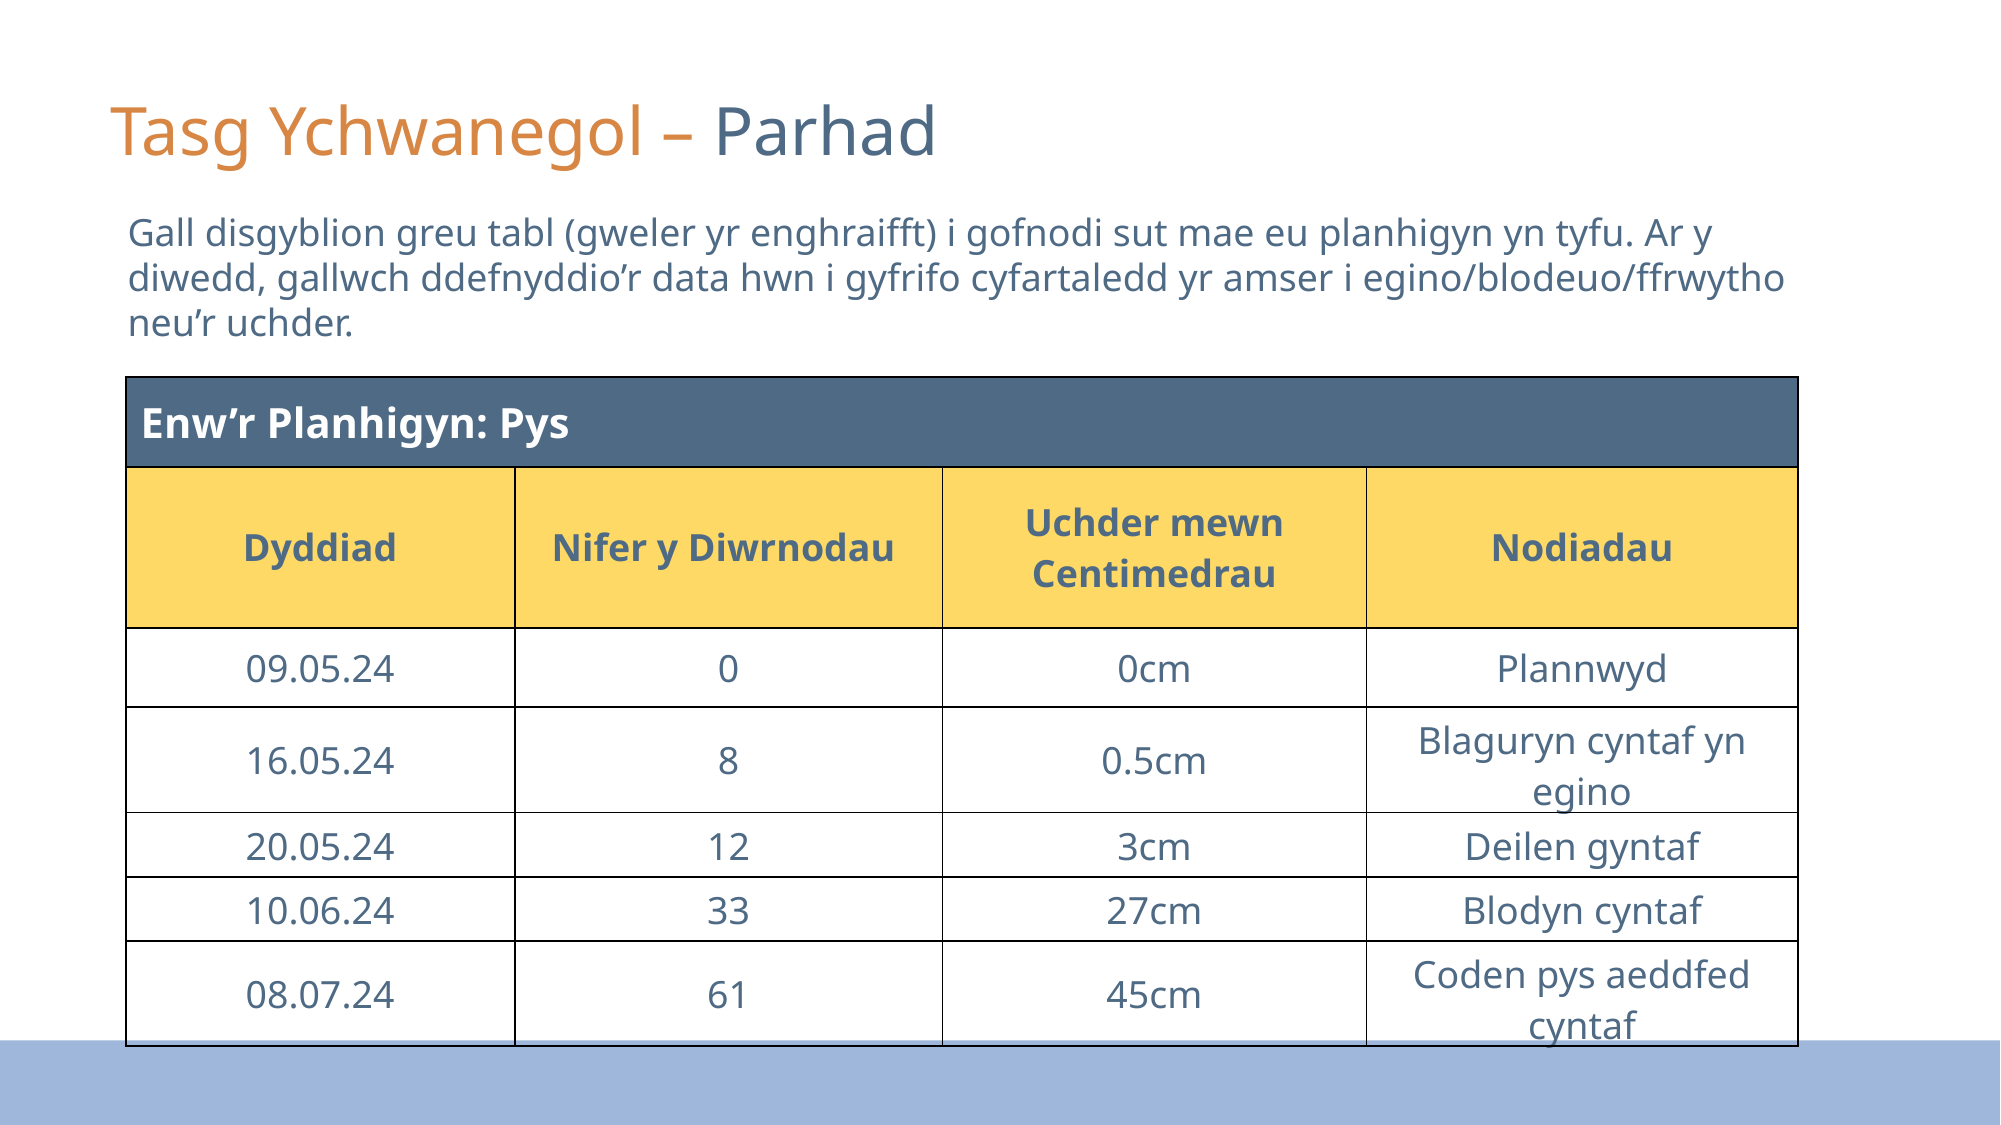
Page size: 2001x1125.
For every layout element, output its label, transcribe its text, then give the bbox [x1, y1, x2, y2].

table_cell 16.05.24 [127, 708, 514, 812]
table_cell 09.05.24 [127, 629, 514, 706]
table_cell Blaguryn cyntaf yn egino [1367, 708, 1797, 812]
table_cell Deilen gyntaf [1367, 813, 1797, 876]
table_header Enw’r Planhigyn: Pys [127, 378, 1797, 466]
table_cell 0cm [943, 629, 1366, 706]
table_cell 08.07.24 [127, 942, 514, 1045]
table_cell 45cm [943, 942, 1366, 1045]
table_cell 20.05.24 [127, 813, 514, 876]
table_cell 3cm [943, 813, 1366, 876]
table_cell 0 [516, 629, 942, 706]
table_cell Blodyn cyntaf [1367, 878, 1797, 940]
table_cell Uchder mewn Centimedrau [943, 468, 1366, 627]
table_cell 61 [516, 942, 942, 1045]
text_box Gall disgyblion greu tabl (gweler yr enghraifft) i gofnodi sut mae eu planhigyn yn tyfu. Ar y diwedd, gallwch ddefnyddio’r data hwn i gyfrifo cyfartaledd yr amser i egino/blodeuo/ffrwytho neu’r uchder. [112, 201, 1836, 352]
table_cell Nodiadau [1367, 468, 1797, 627]
table_cell 12 [516, 813, 942, 876]
text_box Tasg Ychwanegol – Parhad [95, 75, 1754, 177]
table_cell Dyddiad [127, 468, 514, 627]
table_cell 8 [516, 708, 942, 812]
table_cell Plannwyd [1367, 629, 1797, 706]
table_cell Nifer y Diwrnodau [516, 468, 942, 627]
table_cell 27cm [943, 878, 1366, 940]
text_box [0, 1039, 2000, 1125]
table_cell 10.06.24 [127, 878, 514, 940]
table_cell Coden pys aeddfed cyntaf [1367, 942, 1797, 1045]
table_cell 33 [516, 878, 942, 940]
table_cell 0.5cm [943, 708, 1366, 812]
